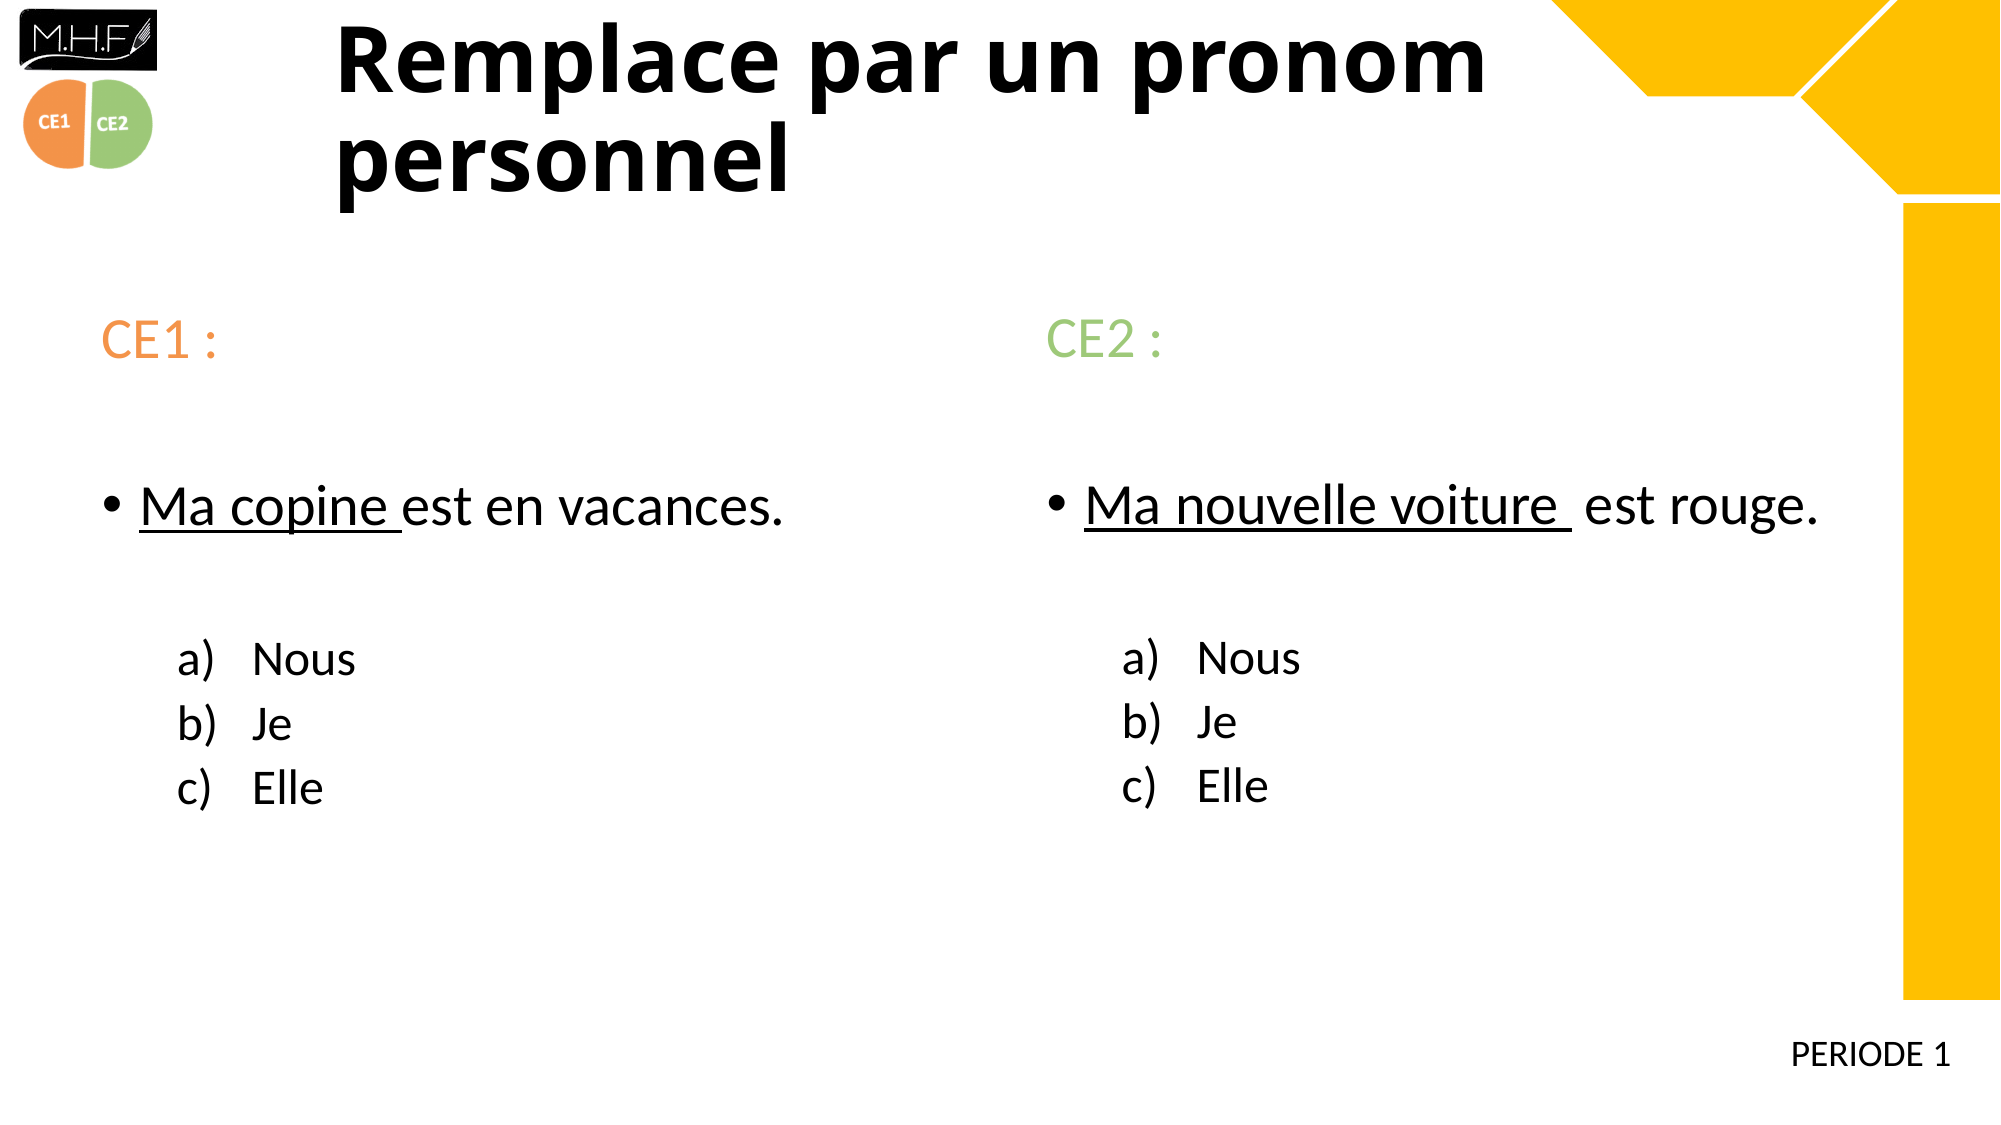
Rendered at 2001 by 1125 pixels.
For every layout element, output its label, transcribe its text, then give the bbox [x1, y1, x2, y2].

text_box CE2 : Ma nouvelle voiture est rouge. Nous Je Elle [1031, 299, 1913, 1014]
list CE1 : Ma copine est en vacances. Nous Je Elle [86, 300, 897, 1015]
picture [1, 7, 177, 207]
title Remplace par un pronom personnel [318, 3, 1865, 221]
text_box [1902, 202, 2000, 1001]
text_box [1799, 0, 2000, 196]
text_box PERIODE 1 [1362, 1021, 1967, 1125]
text_box [1549, 0, 1892, 98]
